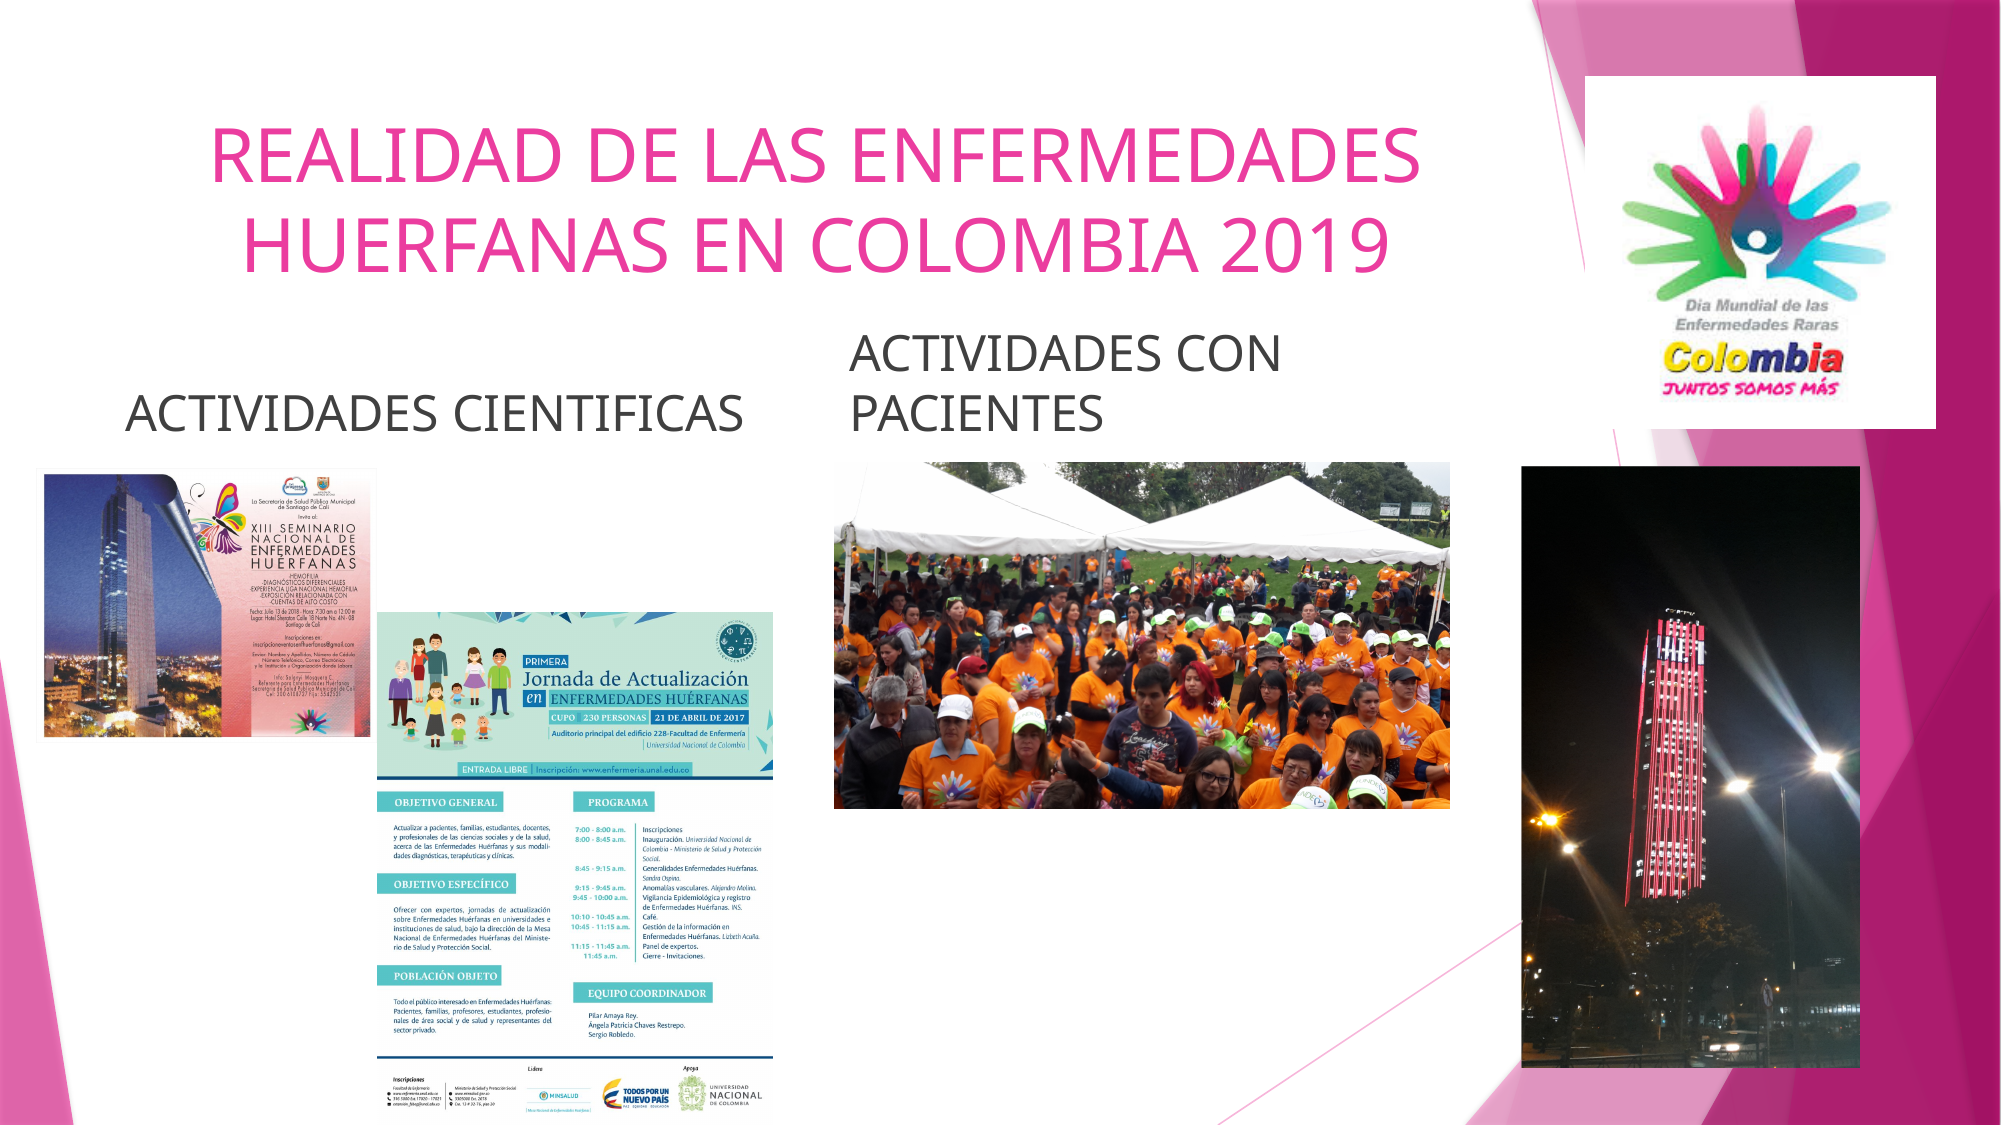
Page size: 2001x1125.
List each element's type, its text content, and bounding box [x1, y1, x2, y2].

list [35, 467, 378, 743]
title REALIDAD DE LAS ENFERMEDADES HUERFANAS EN COLOMBIA 2019 [111, 99, 1522, 317]
picture [376, 612, 773, 1125]
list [1585, 76, 1937, 429]
list ACTIVIDADES CON PACIENTES [834, 354, 1522, 449]
picture [834, 461, 1992, 1068]
list ACTIVIDADES CIENTIFICAS [110, 354, 798, 449]
